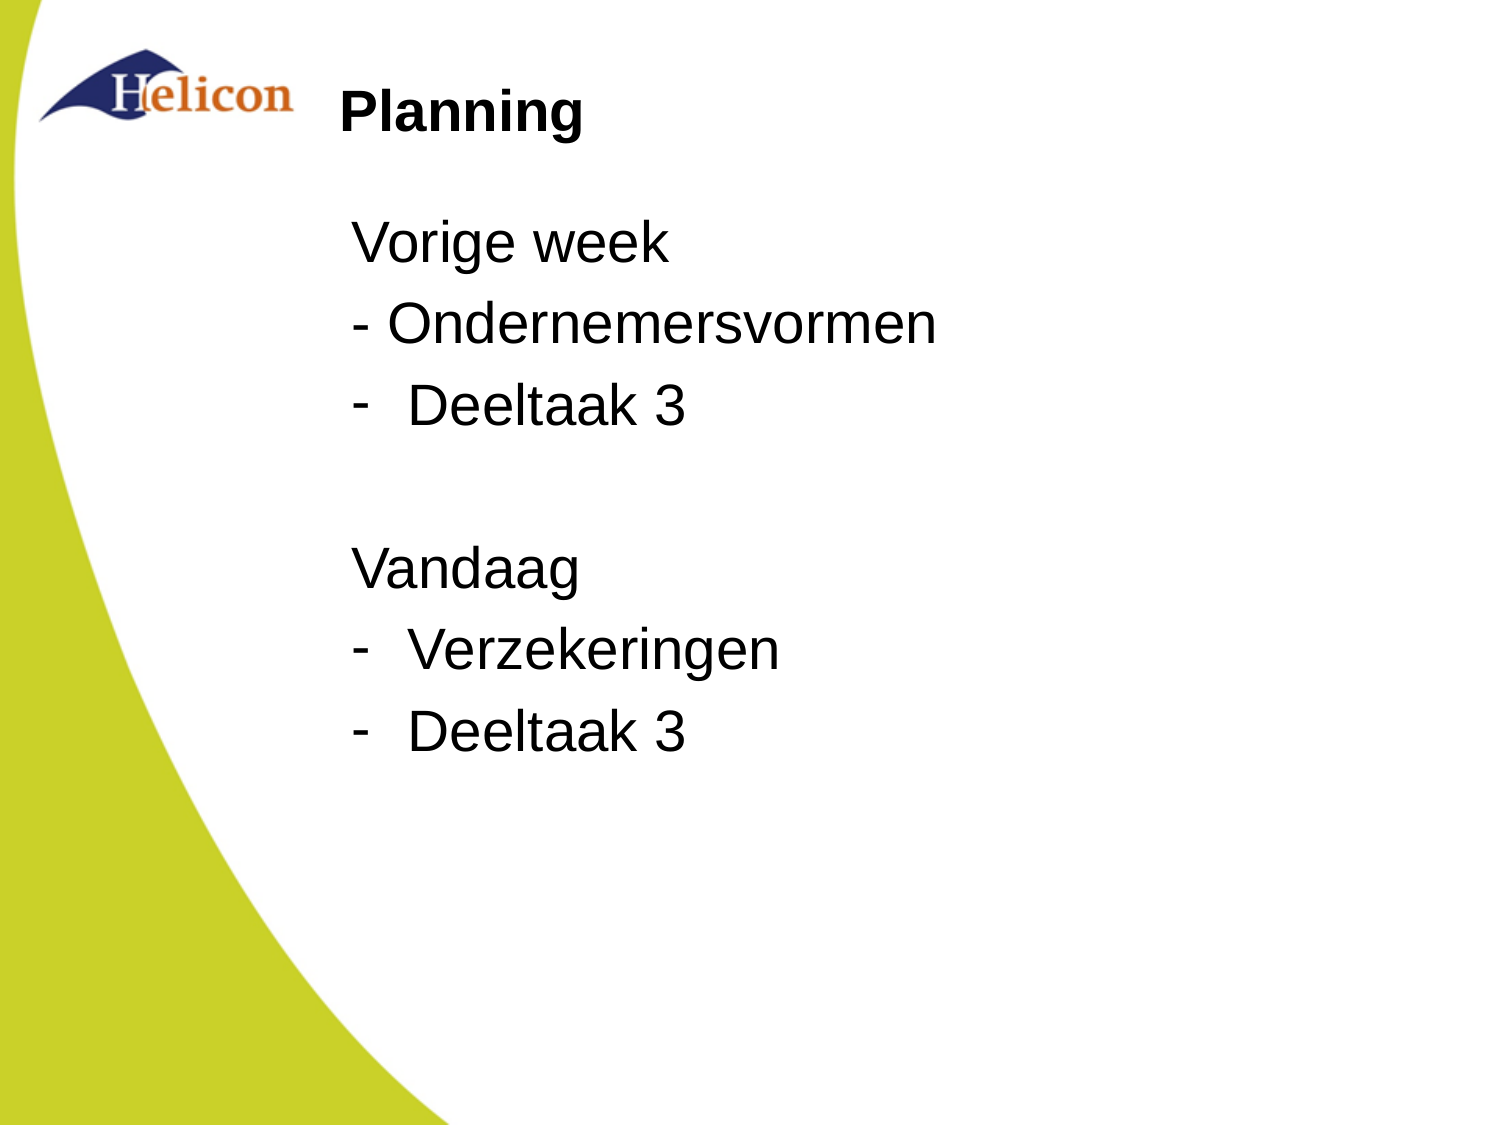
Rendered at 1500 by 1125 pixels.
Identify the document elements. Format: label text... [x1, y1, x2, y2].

picture [0, 0, 1500, 1125]
title Planning [324, 54, 1415, 161]
list Vorige week - Ondernemersvormen Deeltaak 3 Vandaag Verzekeringen Deeltaak 3 [336, 196, 1425, 1005]
